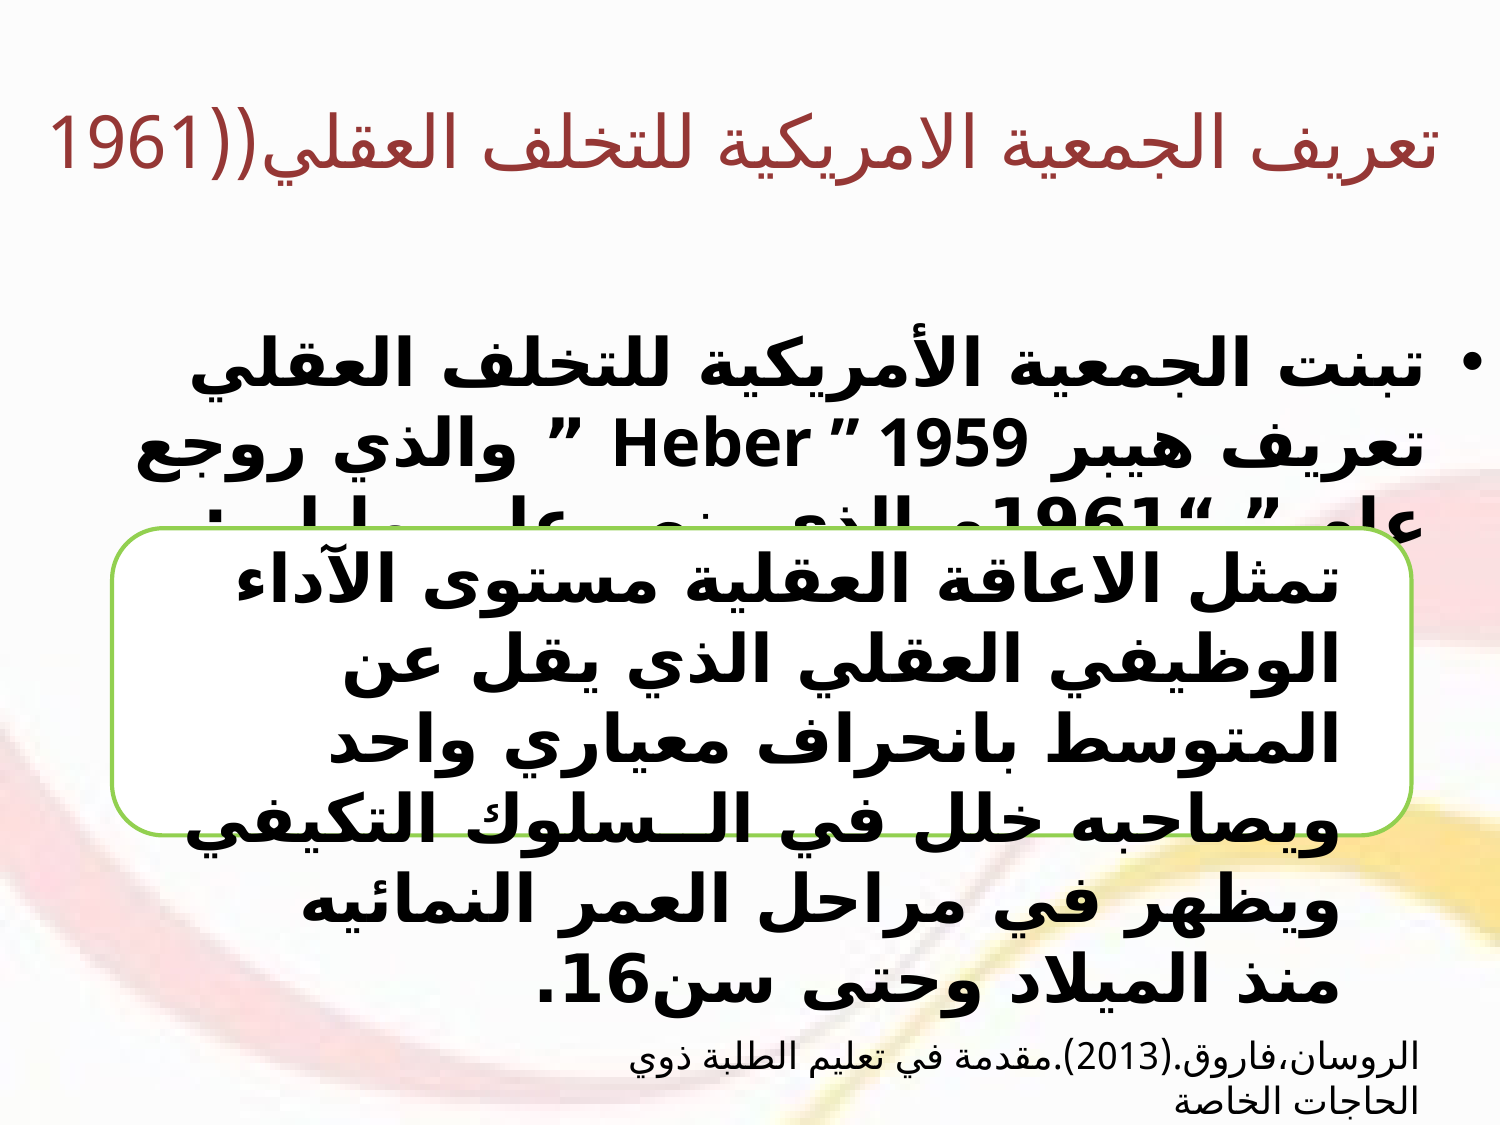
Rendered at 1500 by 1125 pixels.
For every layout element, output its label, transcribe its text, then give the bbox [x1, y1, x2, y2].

list تبنت الجمعية الأمريكية للتخلف العقلي تعريف هيبر Heber ” 1959 ” والذي روجع عام ” “1961م الذي ينص على مايلي: [57, 312, 1500, 976]
title تعريف الجمعية الامريكية للتخلف العقلي((1961 [29, 45, 1459, 233]
picture [0, 0, 1500, 1125]
text_box [109, 526, 1414, 838]
text_box الروسان،فاروق.(2013).مقدمة في تعليم الطلبة ذوي الحاجات الخاصة [549, 1024, 1436, 1125]
text_box تمثل الاعاقة العقلية مستوى الآداء الوظيفي العقلي الذي يقل عن المتوسط بانحراف معياري واحد ويصاحبه خلل في الــسلوك التكيفي ويظهر في مراحل العمر النمائيه منذ الميلاد وحتى سن16. [165, 528, 1359, 1023]
